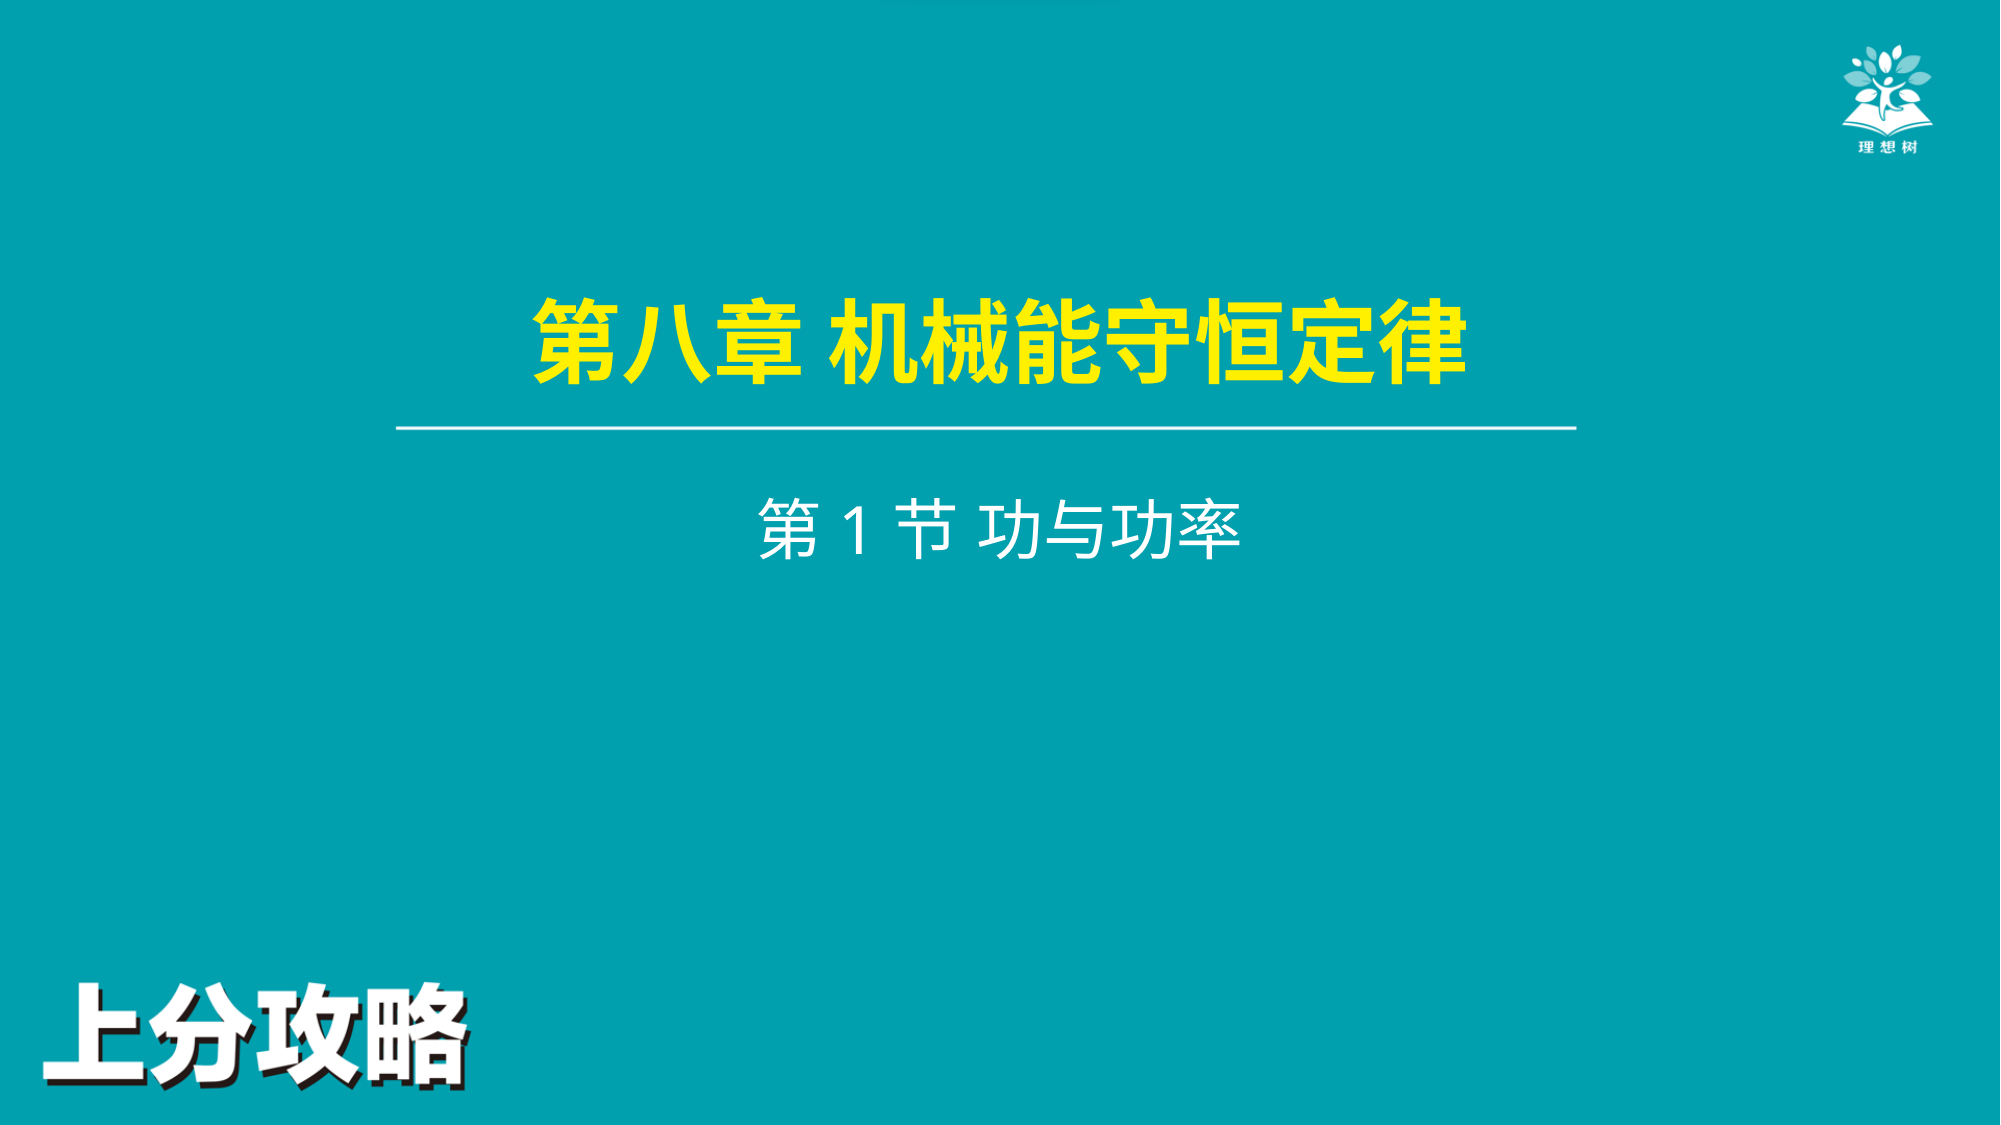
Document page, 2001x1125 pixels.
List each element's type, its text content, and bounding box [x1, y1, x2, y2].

picture [0, 0, 2000, 265]
text_box 第八章 机械能守恒定律 [0, 265, 2000, 413]
text_box 第1节 功与功率 [0, 472, 2000, 579]
picture [0, 579, 2000, 1125]
picture [0, 413, 2000, 472]
